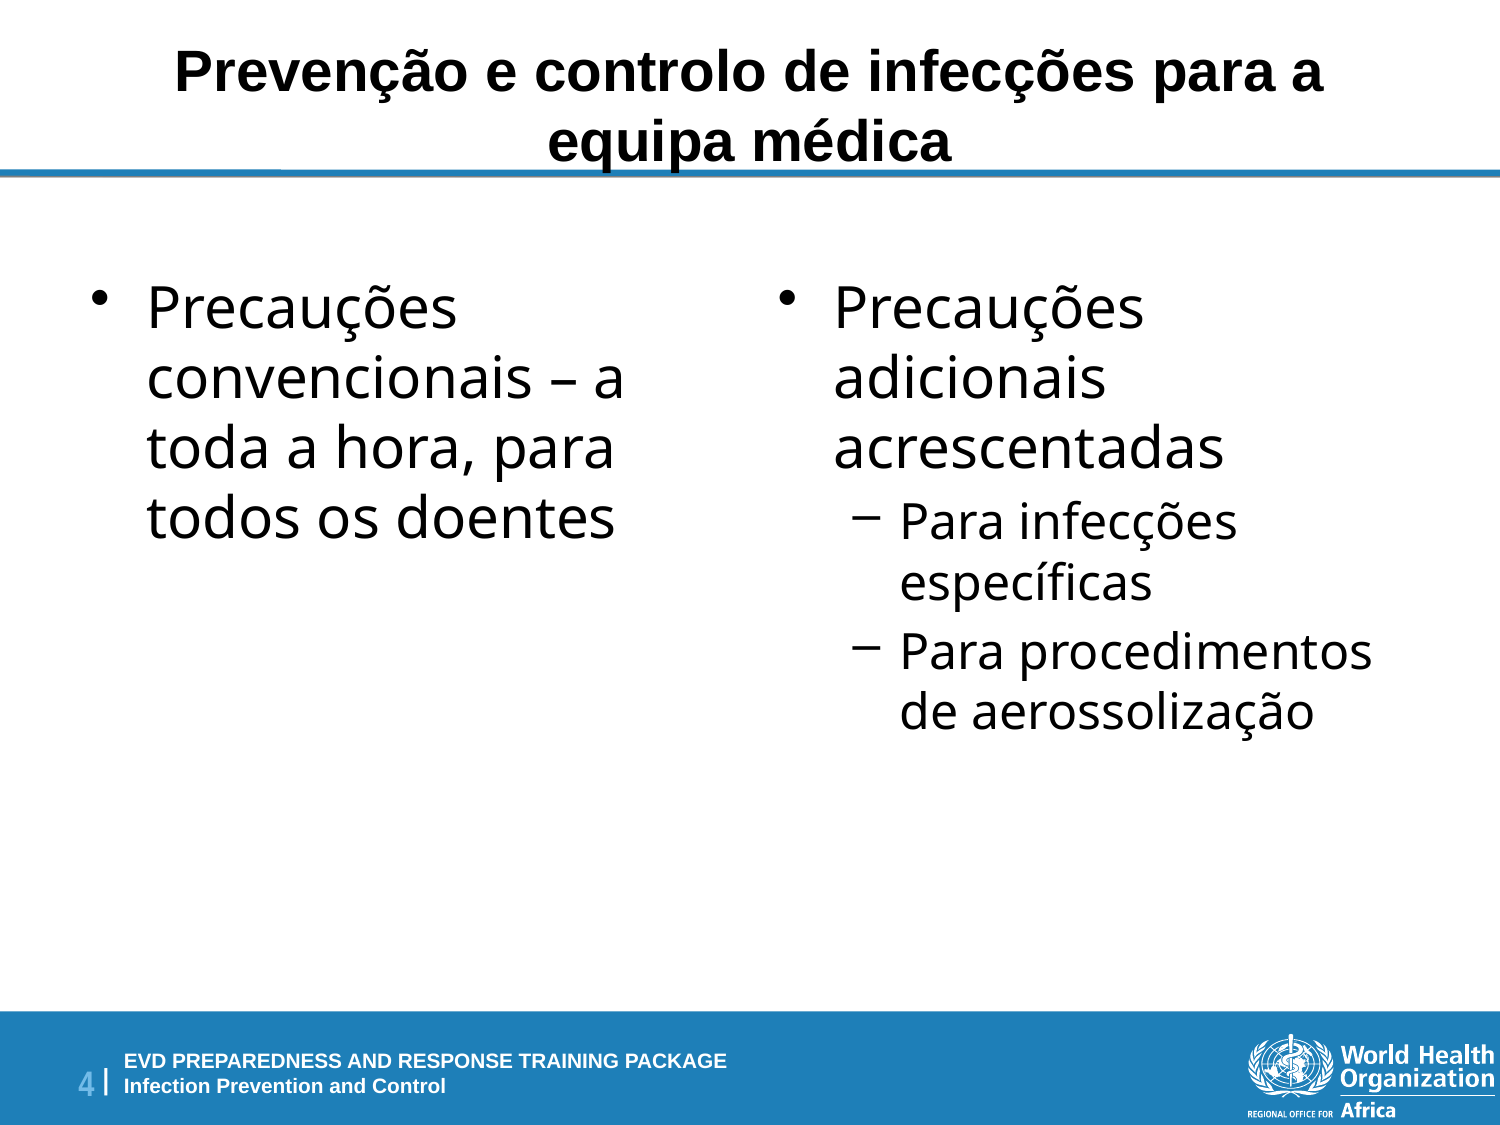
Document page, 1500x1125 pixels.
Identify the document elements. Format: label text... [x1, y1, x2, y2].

list Precauções convencionais – a toda a hora, para todos os doentes [74, 262, 738, 1006]
list Precauções adicionais acrescentadas Para infecções específicas Para procedimentos de aerossolização [762, 262, 1426, 1006]
title Prevenção e controlo de infecções para a equipa médica [74, 44, 1426, 162]
